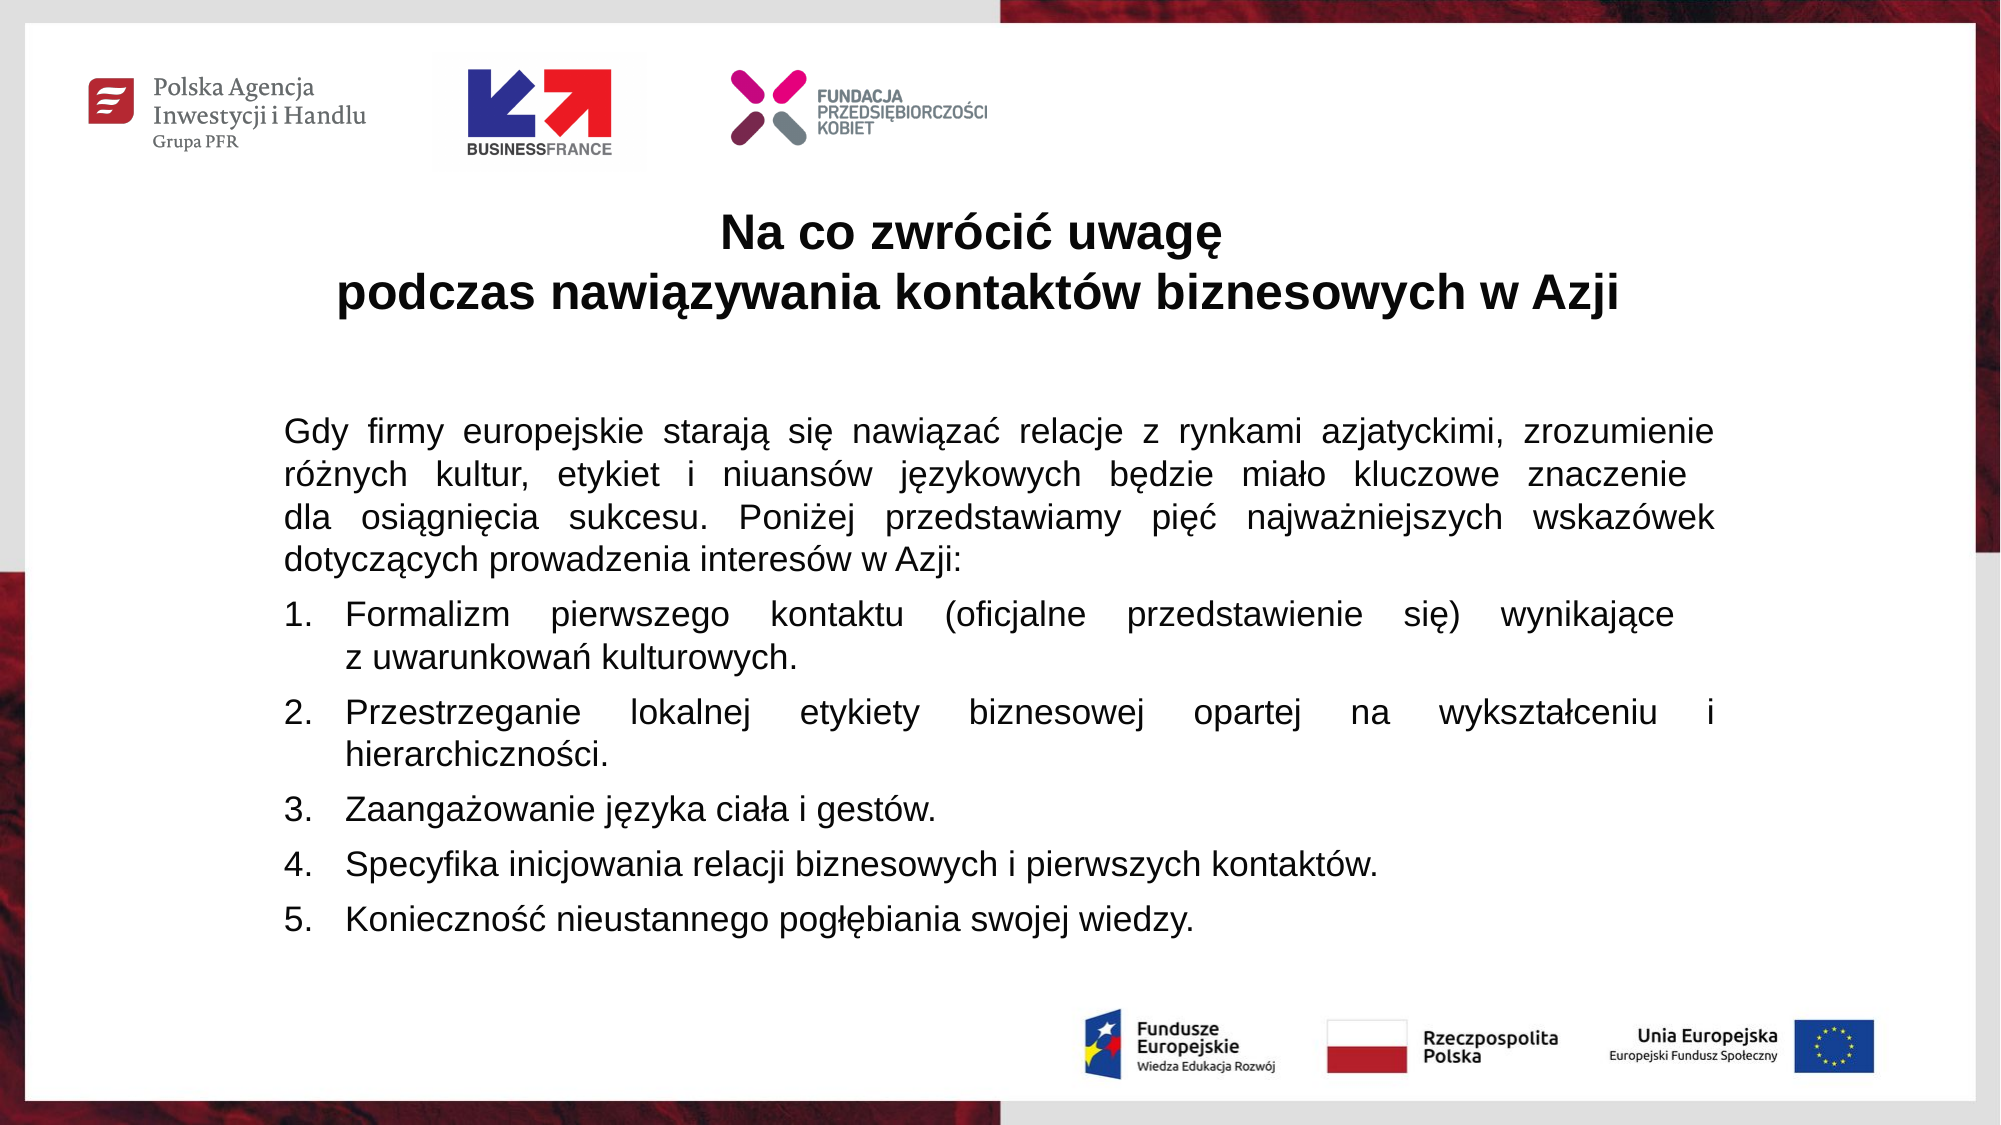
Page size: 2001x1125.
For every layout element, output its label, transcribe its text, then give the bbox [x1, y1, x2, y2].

text_box Gdy firmy europejskie starają się nawiązać relacje z rynkami azjatyckimi, zrozumienie różnych kultur, etykiet i niuansów językowych będzie miało kluczowe znaczenie dla osiągnięcia sukcesu. Poniżej przedstawiamy pięć najważniejszych wskazówek dotyczących prowadzenia interesów w Azji: Formalizm pierwszego kontaktu (oficjalne przedstawienie się) wynikające z uwarunkowań kulturowych. Przestrzeganie lokalnej etykiety biznesowej opartej na wykształceniu i hierarchiczności. Zaangażowanie języka ciała i gestów. Specyfika inicjowania relacji biznesowych i pierwszych kontaktów. Konieczność nieustannego pogłębiania swojej wiedzy. [279, 404, 1720, 943]
text_box Na co zwrócić uwagę podczas nawiązywania kontaktów biznesowych w Azji [274, 195, 1684, 324]
picture [0, 0, 2001, 1125]
